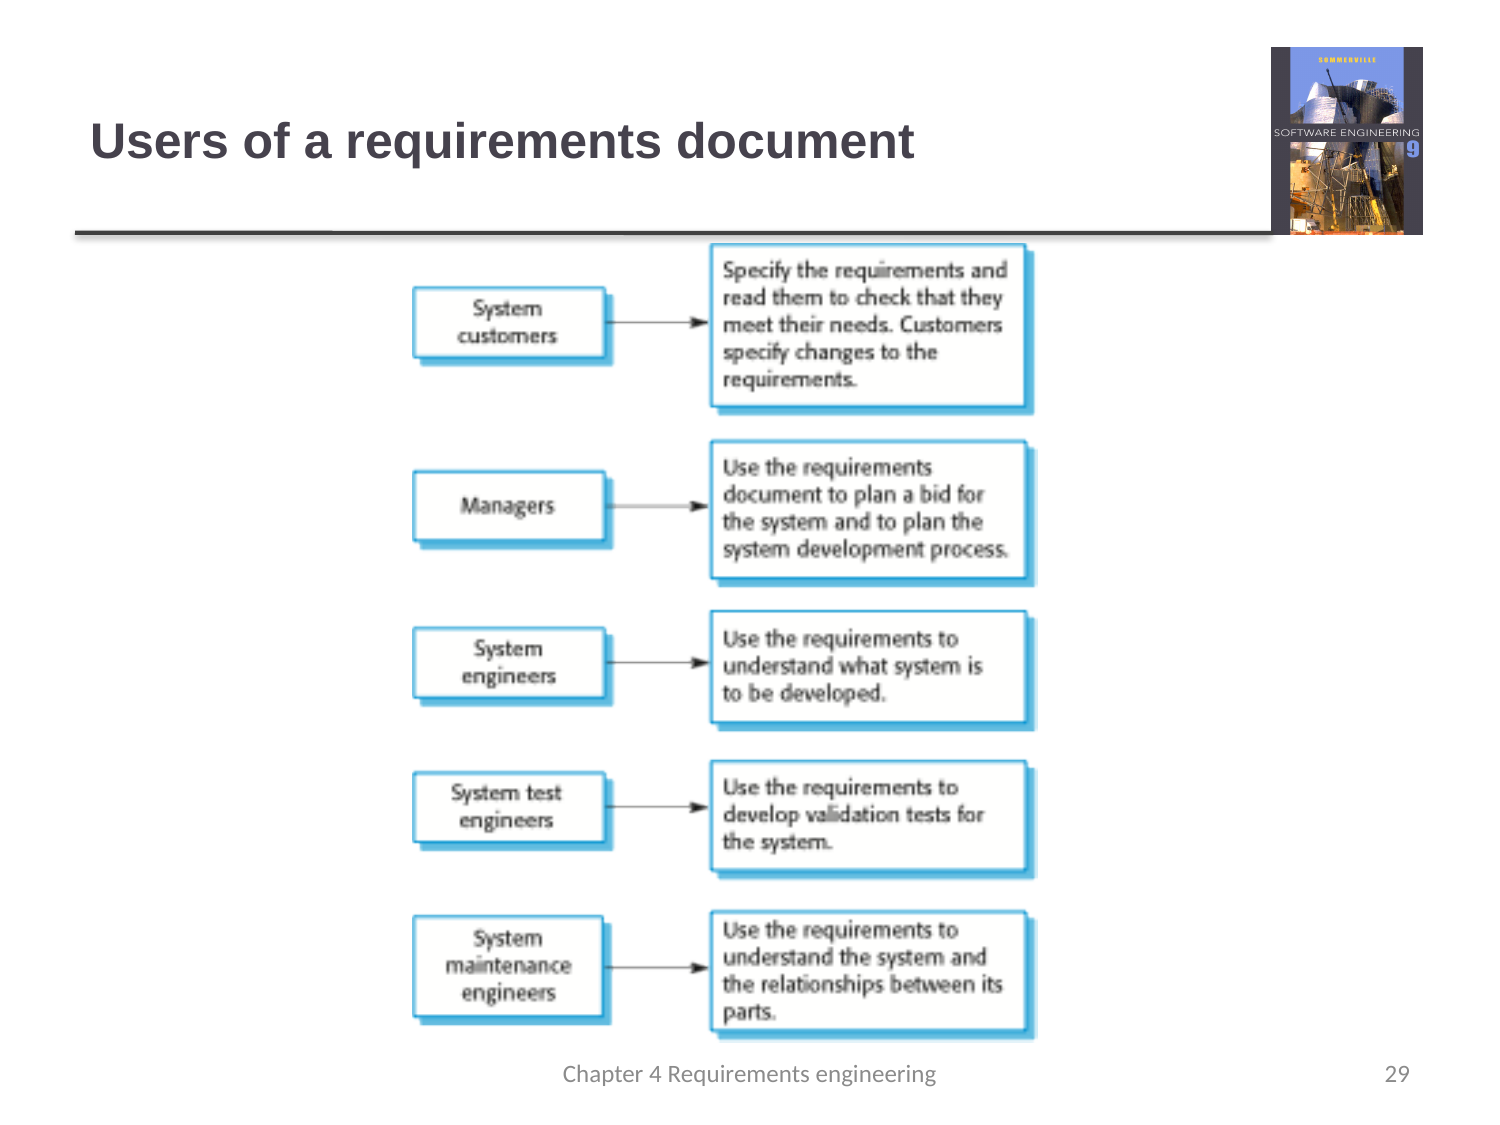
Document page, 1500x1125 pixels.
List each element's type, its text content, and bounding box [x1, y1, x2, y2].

title Users of a requirements document [74, 44, 1272, 233]
slide_number 29 [1074, 1042, 1425, 1103]
picture [412, 243, 1038, 1043]
footer Chapter 4 Requirements engineering [512, 1052, 988, 1103]
picture [1272, 47, 1423, 235]
